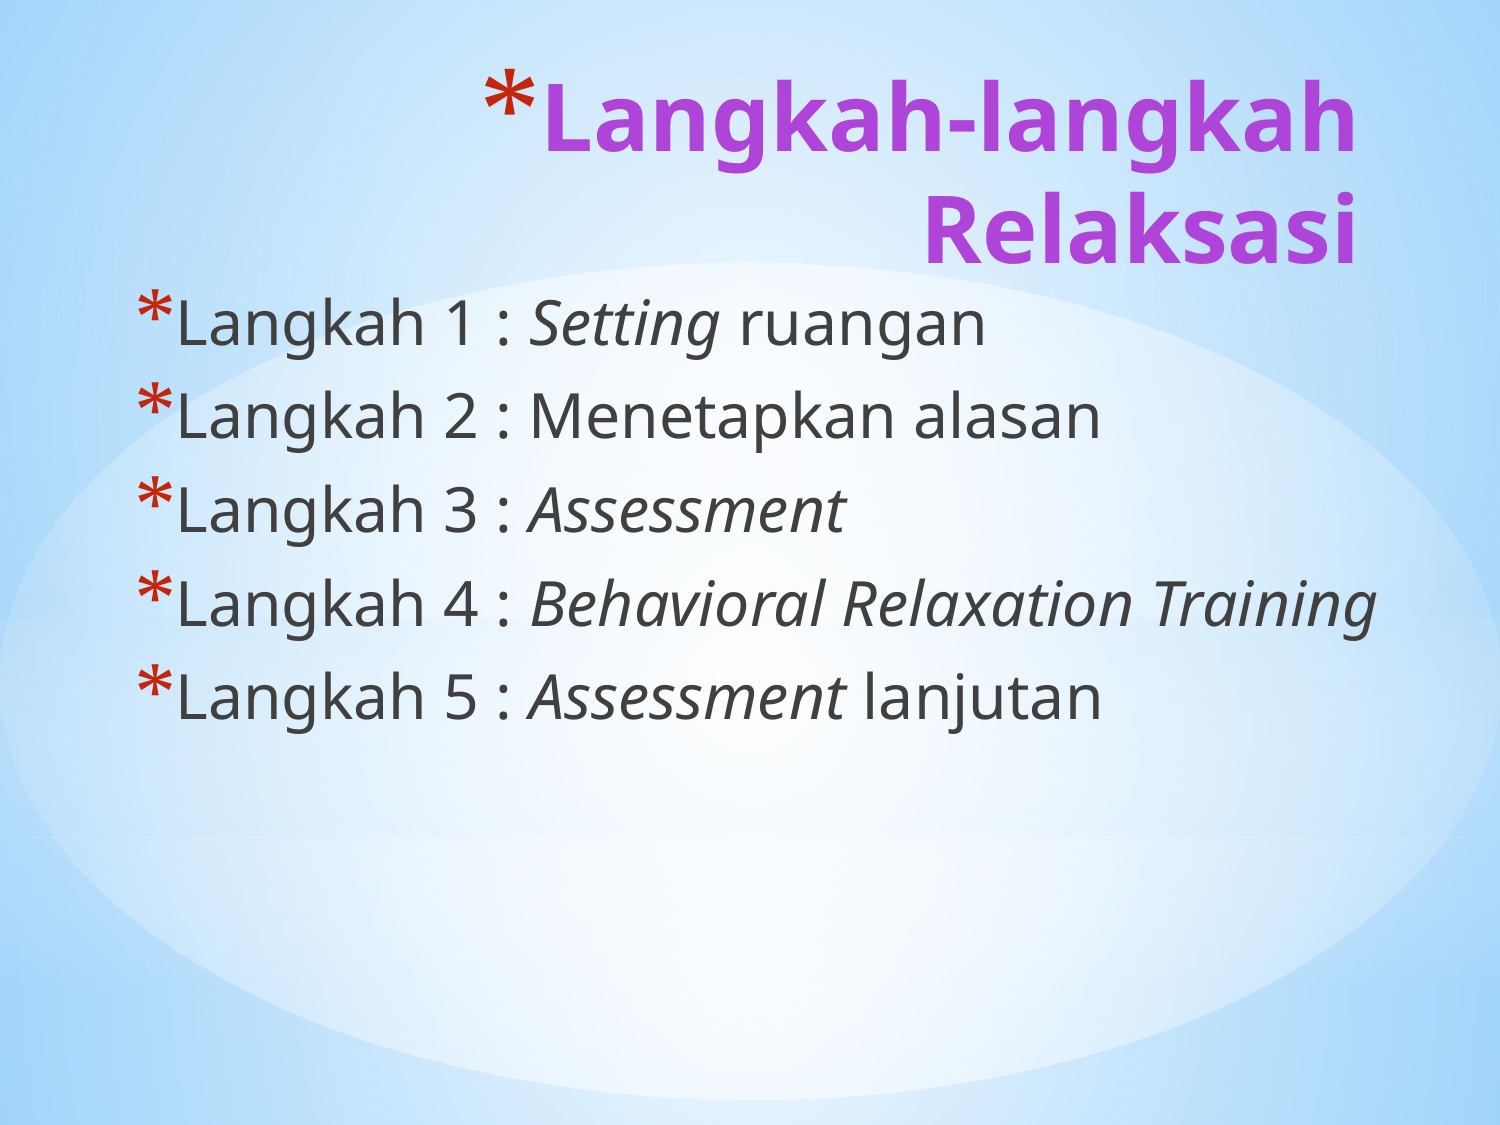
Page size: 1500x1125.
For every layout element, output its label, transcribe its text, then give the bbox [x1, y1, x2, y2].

list Langkah 1 : Setting ruangan Langkah 2 : Menetapkan alasan Langkah 3 : Assessment Langkah 4 : Behavioral Relaxation Training Langkah 5 : Assessment lanjutan [112, 275, 1425, 1013]
title Langkah-langkah Relaksasi [112, 50, 1375, 238]
